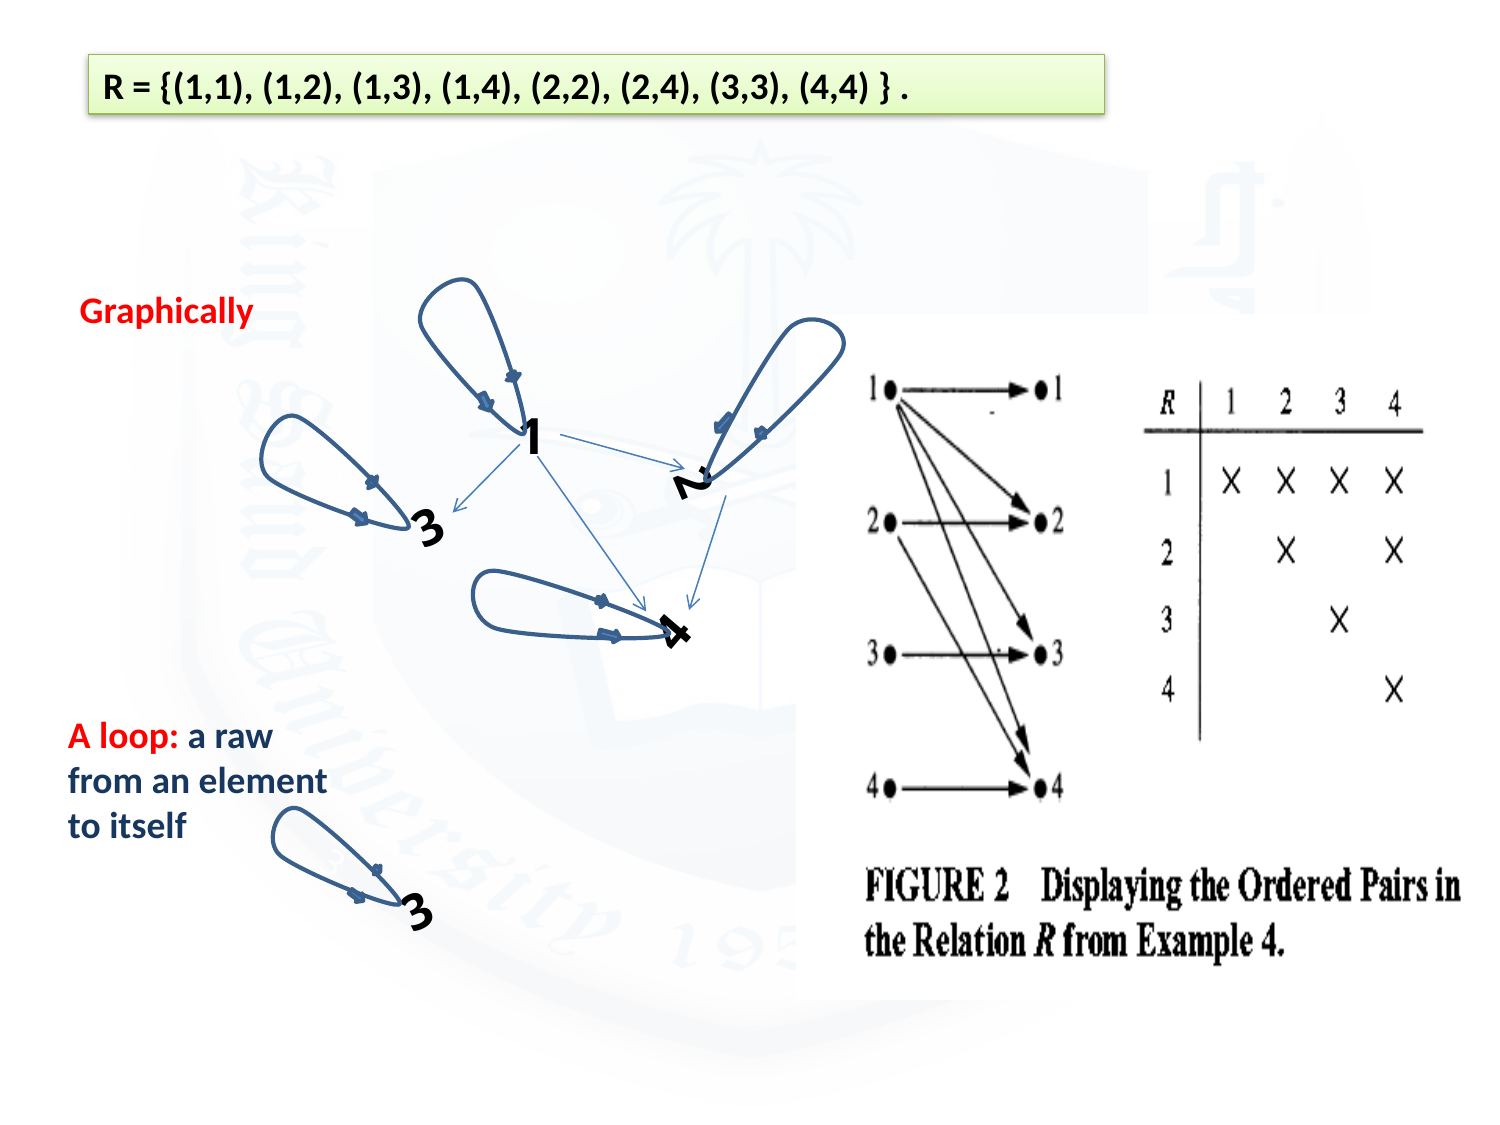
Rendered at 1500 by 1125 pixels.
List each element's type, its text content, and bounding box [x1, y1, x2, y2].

picture [796, 314, 1500, 1000]
text_box A loop: a raw from an element to itself [53, 704, 349, 854]
text_box R = {(1,1), (1,2), (1,3), (1,4), (2,2), (2,4), (3,3), (4,4) } . [88, 54, 1105, 115]
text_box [253, 833, 445, 946]
text_box Graphically [64, 278, 295, 339]
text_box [300, 266, 890, 669]
